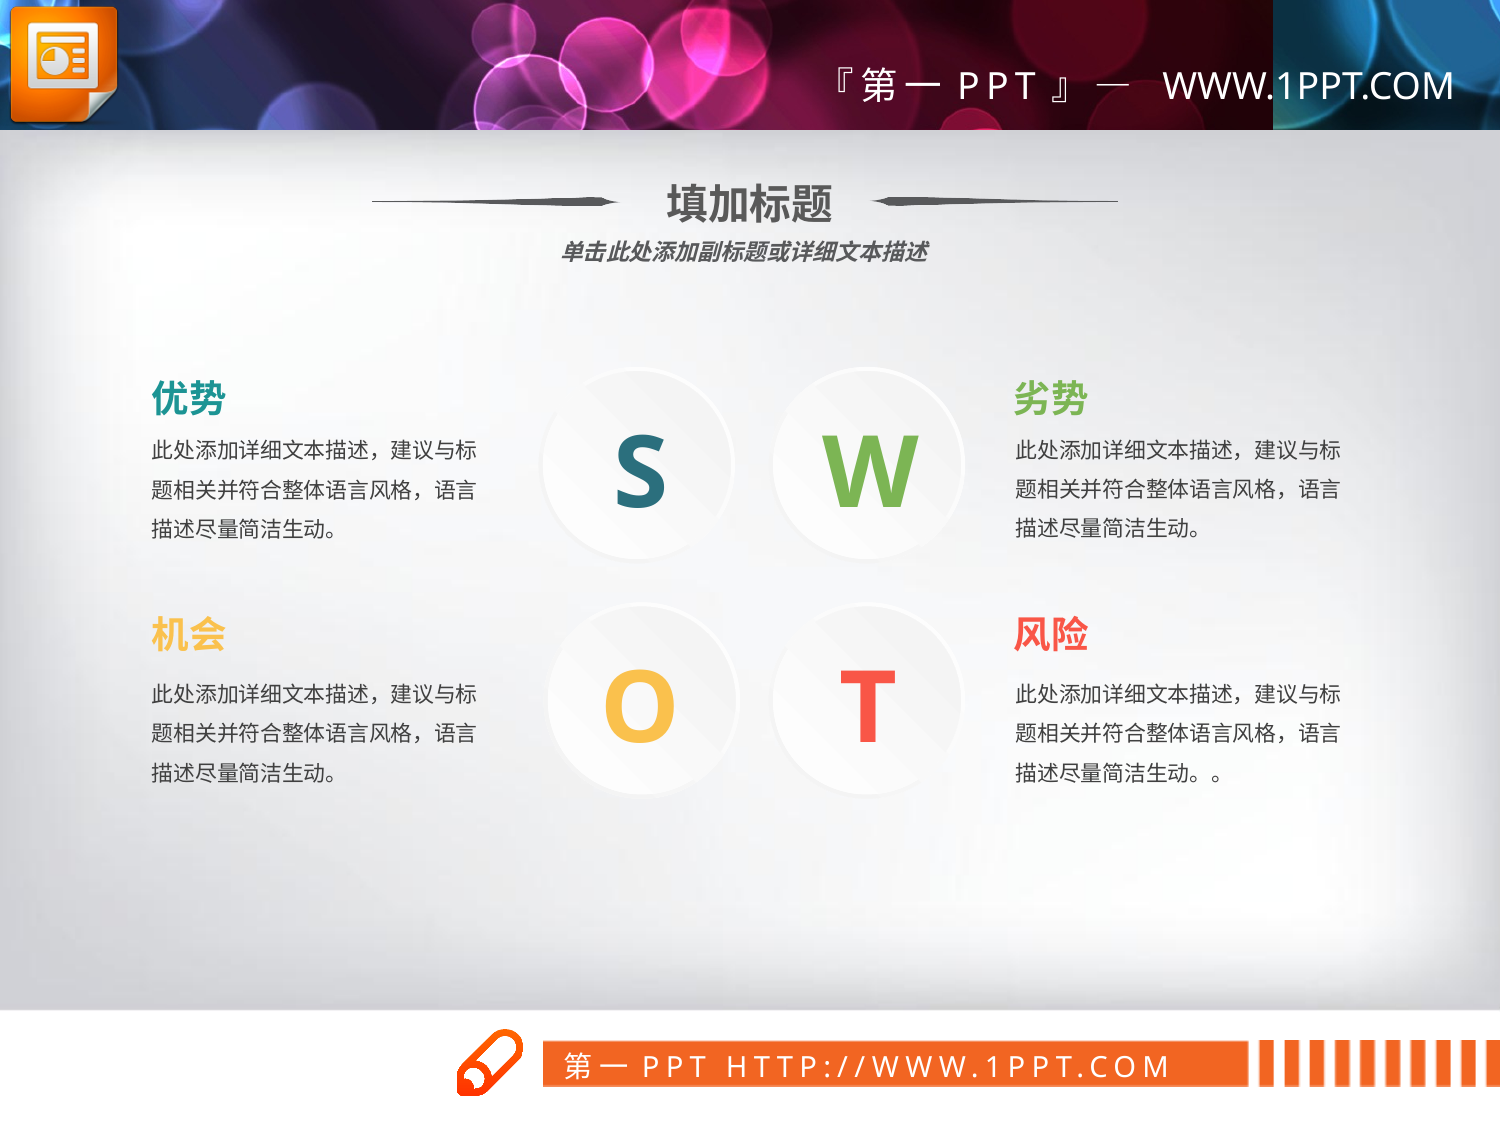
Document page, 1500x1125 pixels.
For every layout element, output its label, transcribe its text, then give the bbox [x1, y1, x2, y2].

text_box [136, 603, 513, 795]
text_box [538, 366, 736, 564]
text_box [768, 366, 966, 564]
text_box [998, 603, 1377, 795]
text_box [543, 602, 741, 799]
text_box 单击此处添加副标题或详细文本描述 [545, 230, 943, 273]
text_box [998, 367, 1377, 551]
text_box S [740, 407, 745, 528]
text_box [136, 367, 513, 552]
picture [0, 0, 1500, 1012]
picture [543, 1040, 1500, 1087]
text_box 填加标题 [584, 177, 916, 229]
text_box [768, 602, 966, 799]
text_box W [970, 407, 975, 528]
